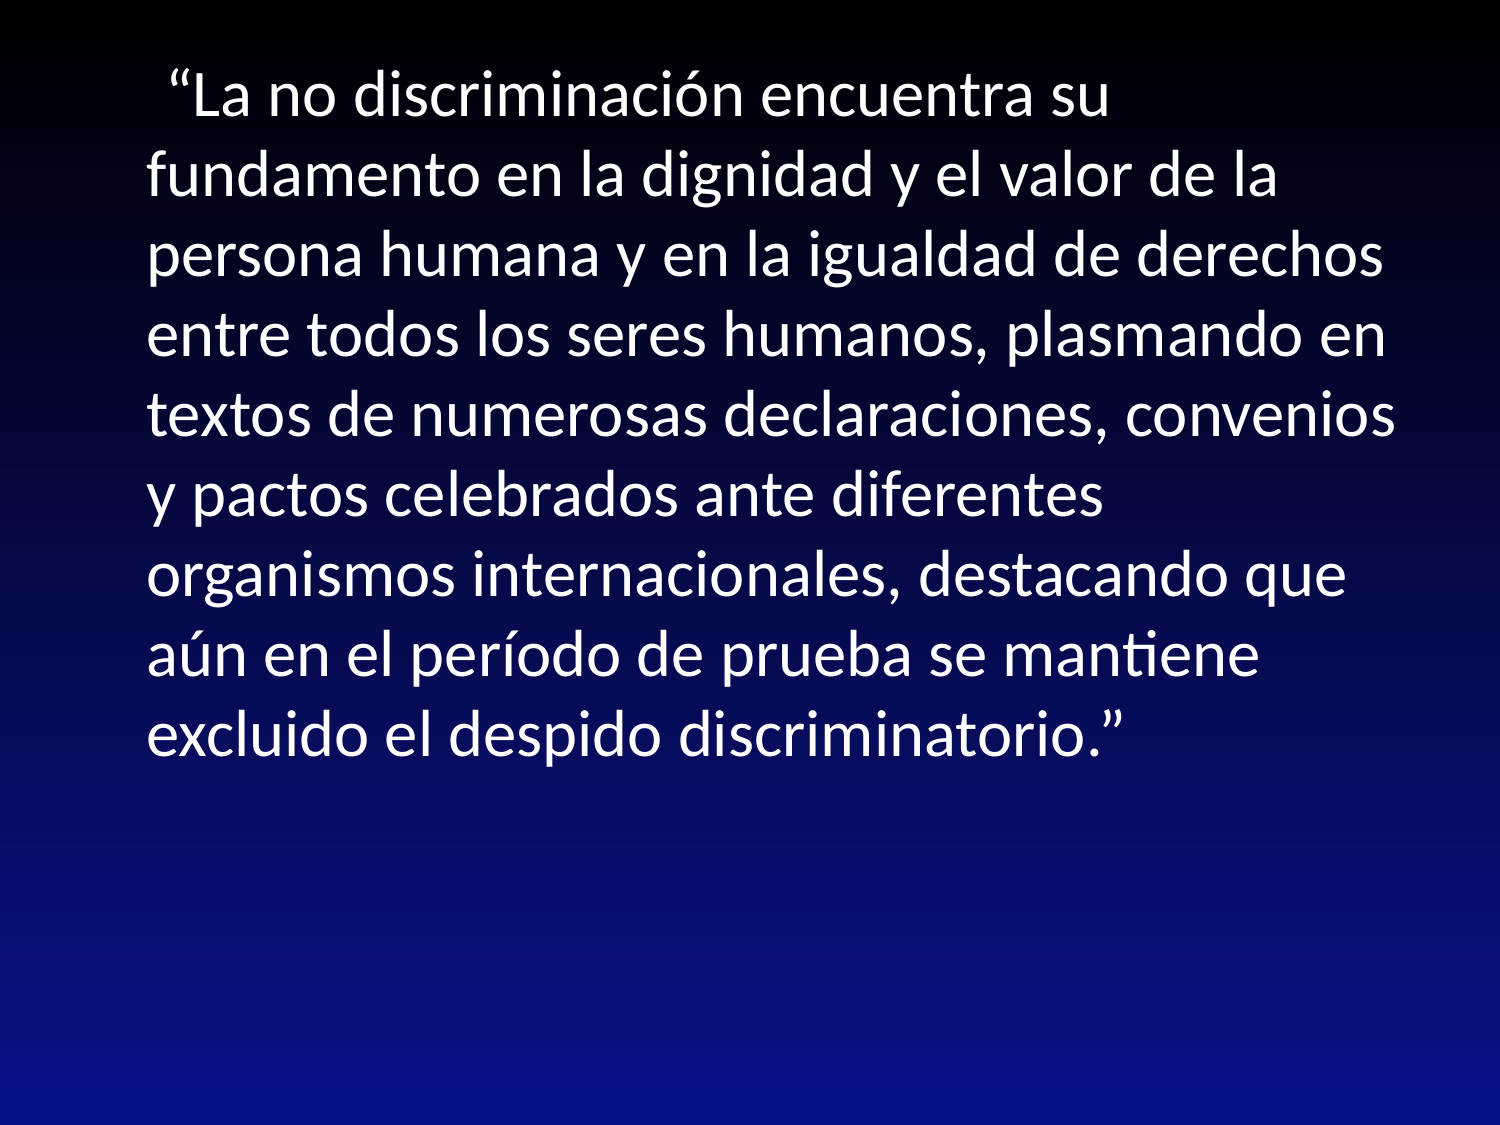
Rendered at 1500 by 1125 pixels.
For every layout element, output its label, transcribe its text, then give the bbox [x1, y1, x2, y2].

list “La no discriminación encuentra su fundamento en la dignidad y el valor de la persona humana y en la igualdad de derechos entre todos los seres humanos, plasmando en textos de numerosas declaraciones, convenios y pactos celebrados ante diferentes organismos internacionales, destacando que aún en el período de prueba se mantiene excluido el despido discriminatorio.” [74, 42, 1426, 1006]
